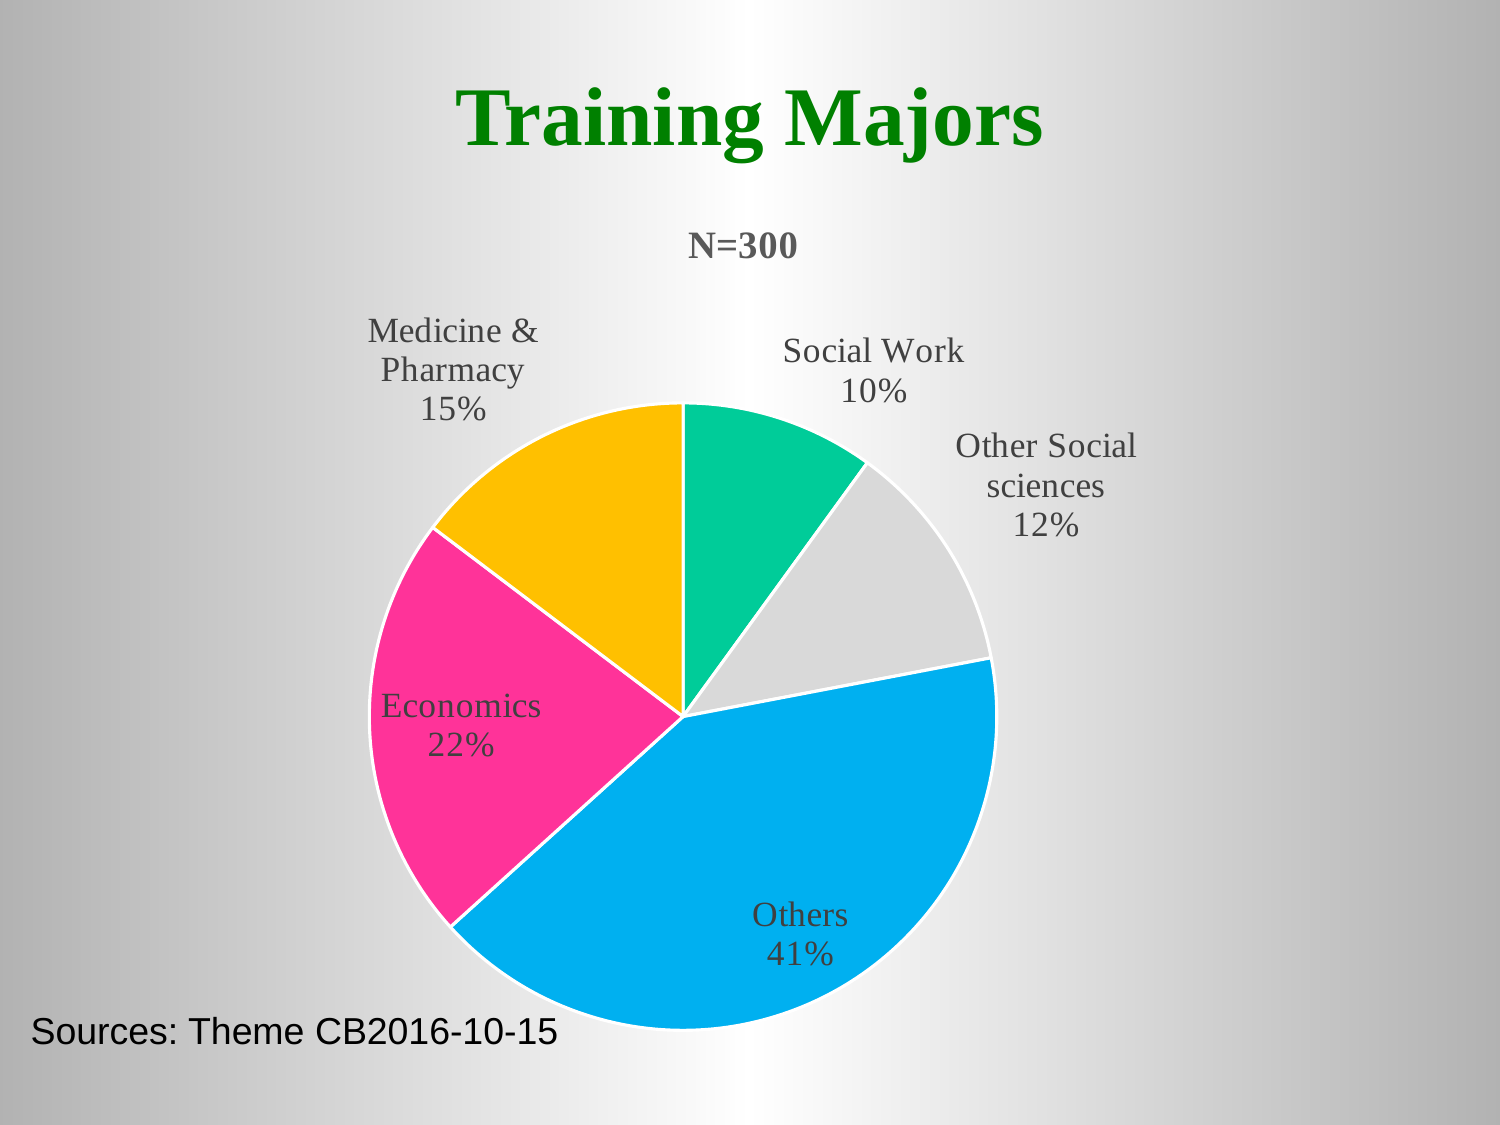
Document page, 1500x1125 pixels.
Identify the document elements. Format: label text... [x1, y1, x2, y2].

chart [174, 187, 1313, 1048]
text_box Sources: Theme CB2016-10-15 [15, 999, 573, 1060]
title Training Majors [112, 37, 1388, 188]
